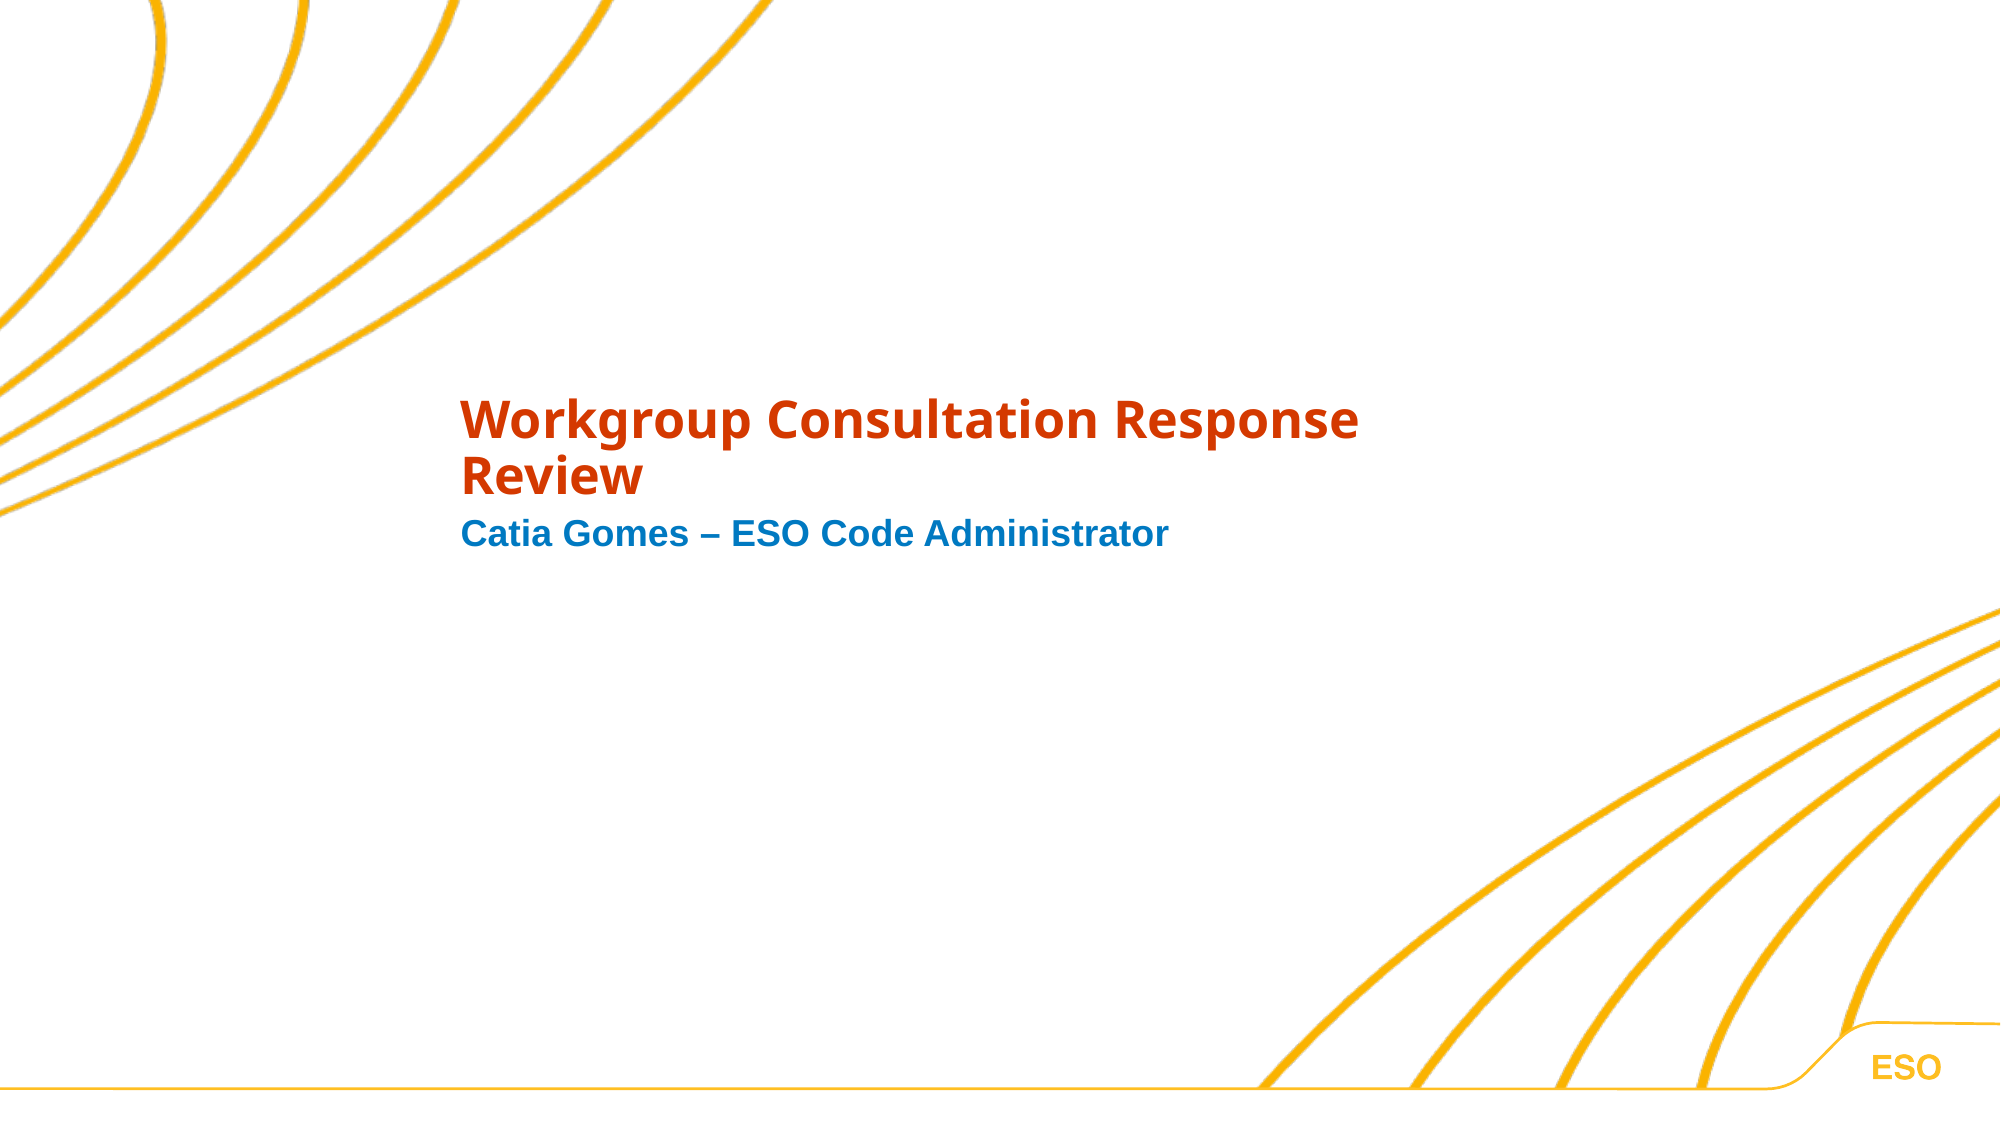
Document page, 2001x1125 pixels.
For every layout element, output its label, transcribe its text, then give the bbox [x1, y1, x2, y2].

list Workgroup Consultation Response Review [445, 386, 1532, 506]
text_box Catia Gomes – ESO Code Administrator [445, 506, 1608, 782]
picture [1126, 488, 2000, 1087]
picture [1873, 1054, 1941, 1080]
picture [0, 0, 874, 637]
